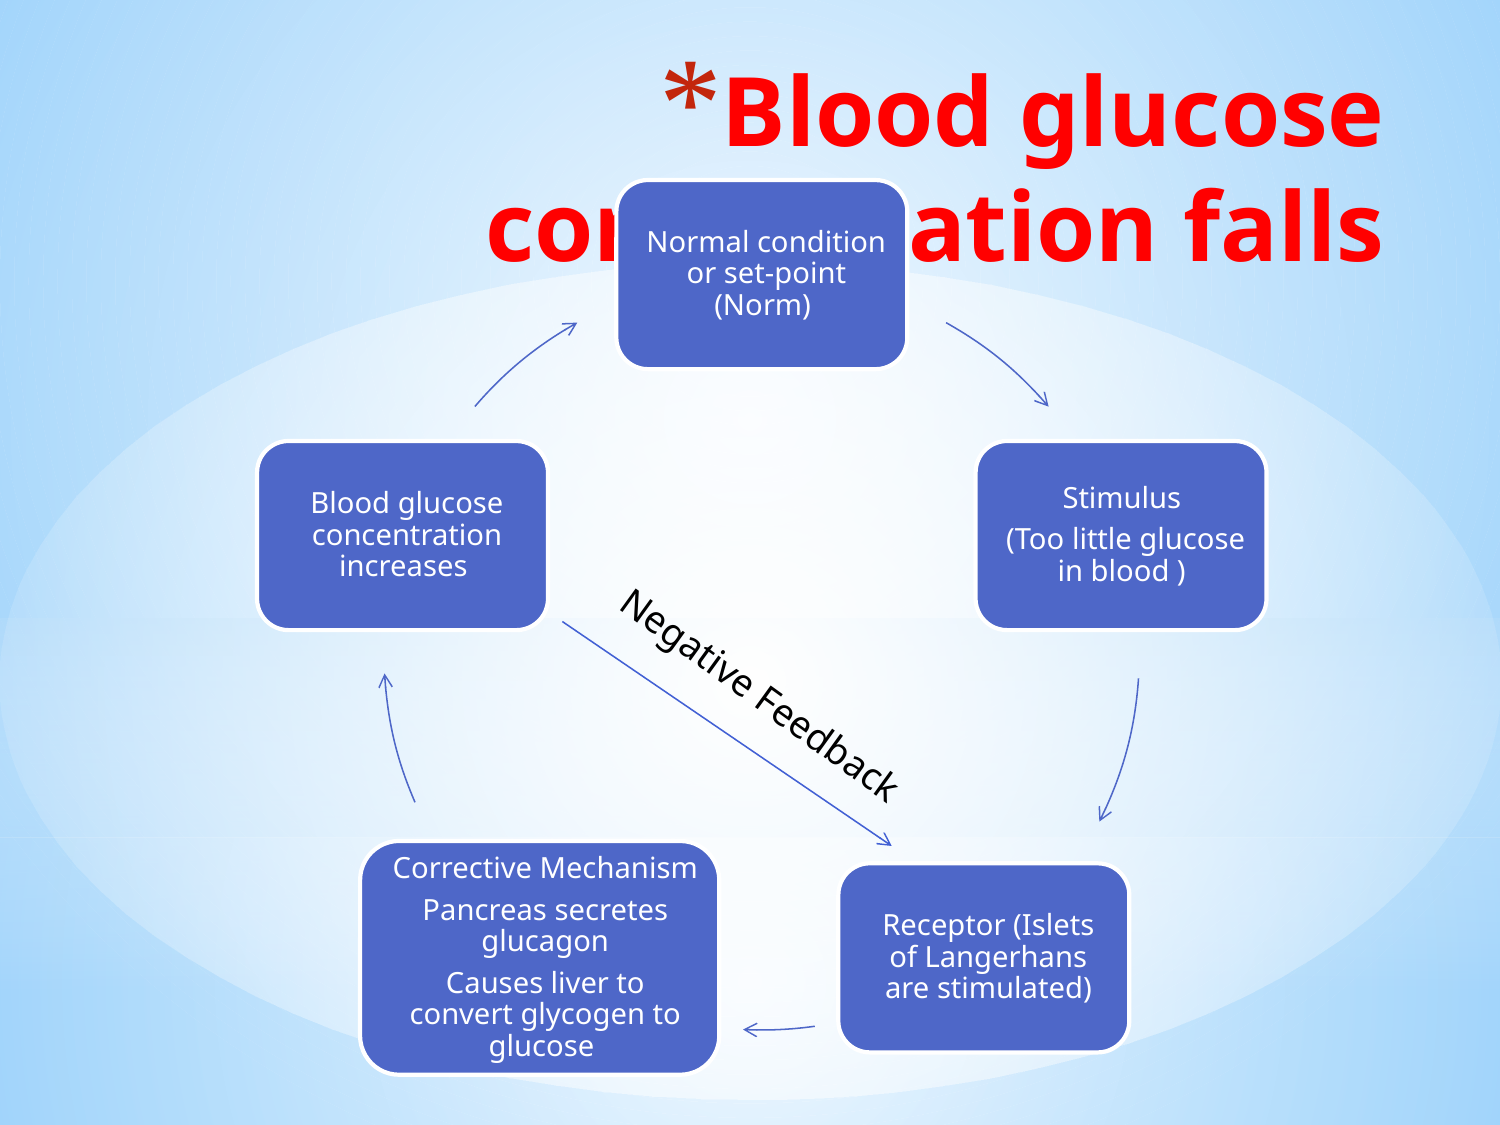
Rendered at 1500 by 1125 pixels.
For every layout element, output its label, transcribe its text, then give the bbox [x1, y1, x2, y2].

title Blood glucose concentration falls [41, 42, 1400, 231]
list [88, 184, 1436, 1071]
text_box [562, 621, 892, 847]
